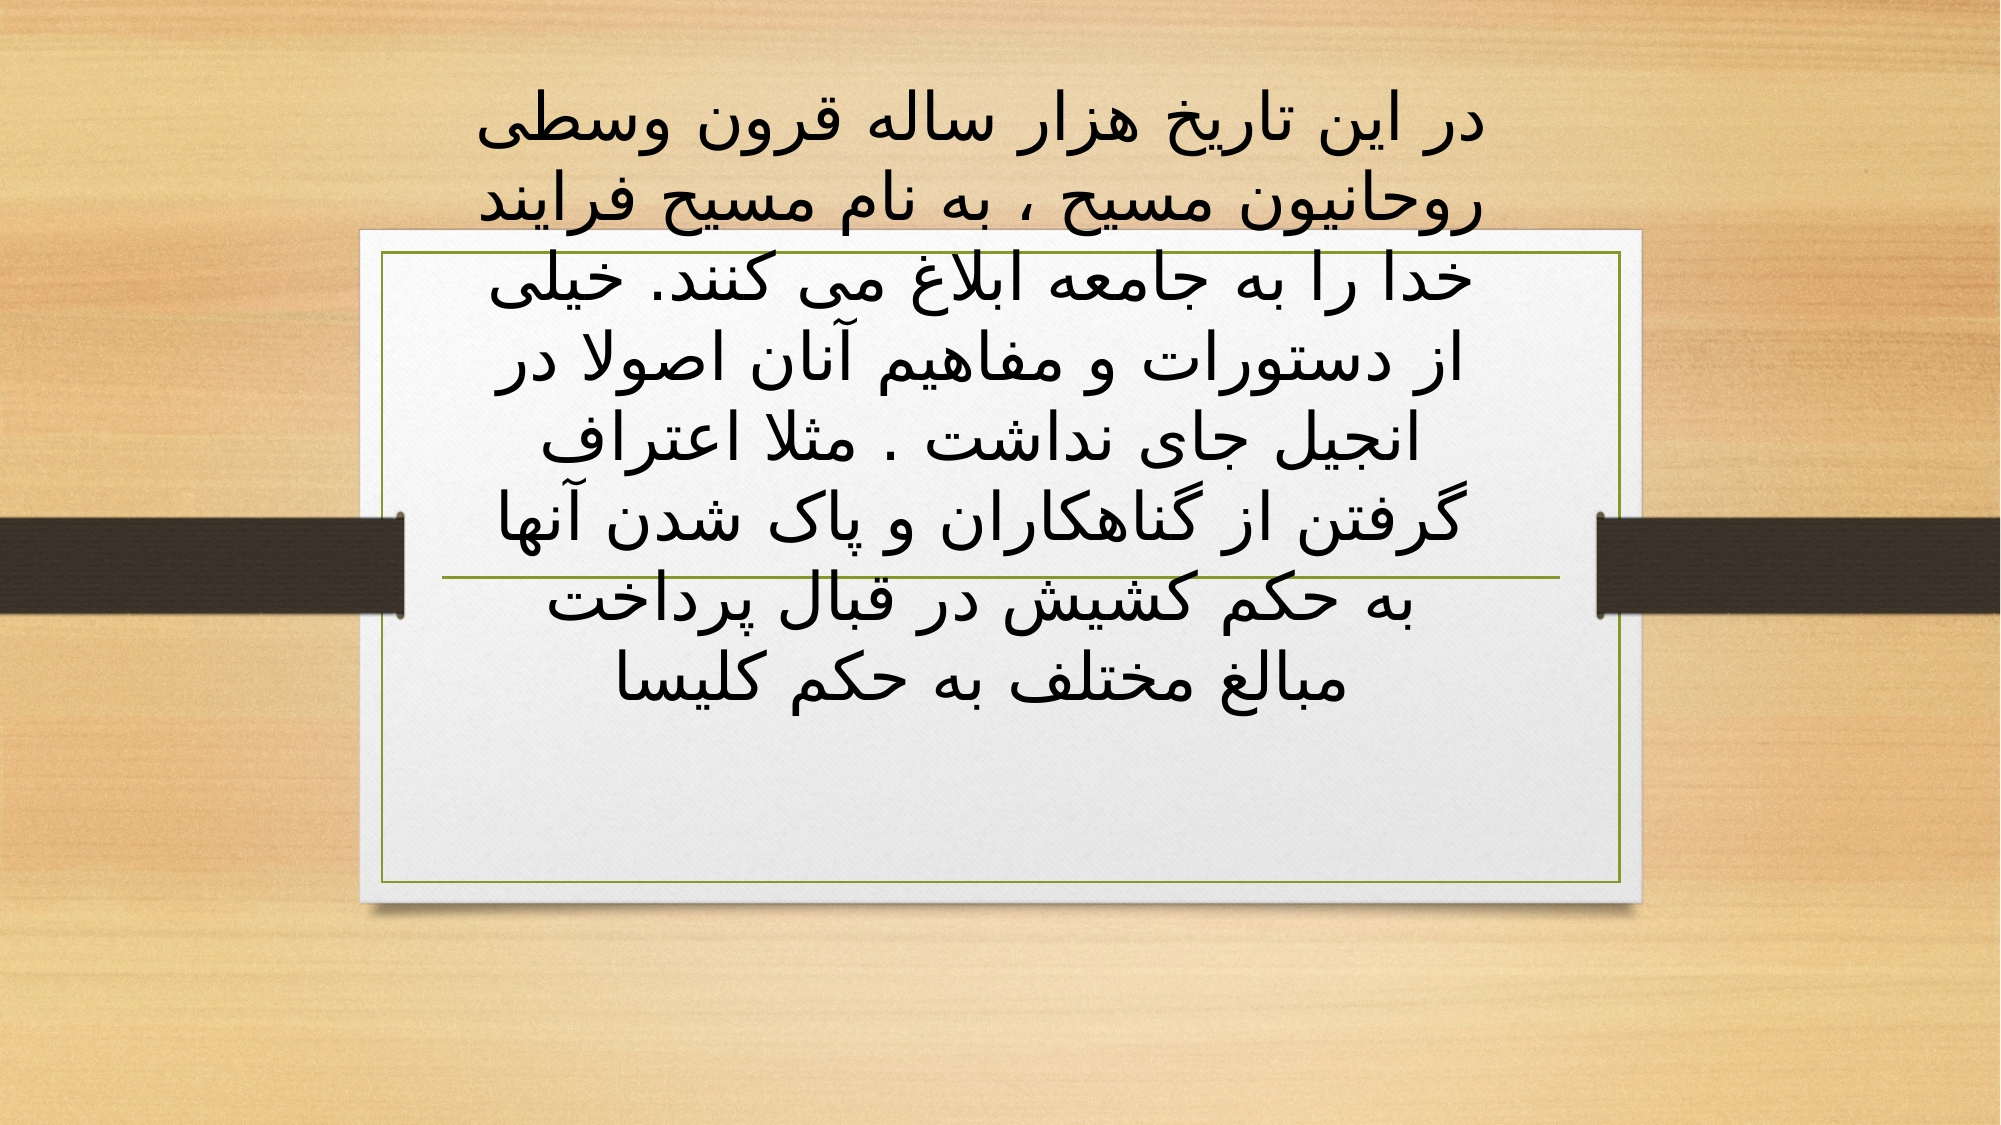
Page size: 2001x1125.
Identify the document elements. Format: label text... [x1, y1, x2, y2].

subtitle در این تاریخ هزار ساله قرون وسطی روحانیون مسیح ، به نام مسیح فرایند خدا را به جامعه ابلاغ می کنند. خیلی از دستورات و مفاهیم آنان اصولا در انجیل جای نداشت . مثلا اعتراف گرفتن از گناهکاران و پاک شدن آنها به حکم کشیش در قبال پرداخت مبالغ مختلف به حکم کلیسا [456, 66, 1508, 1125]
picture [0, 0, 2001, 1125]
